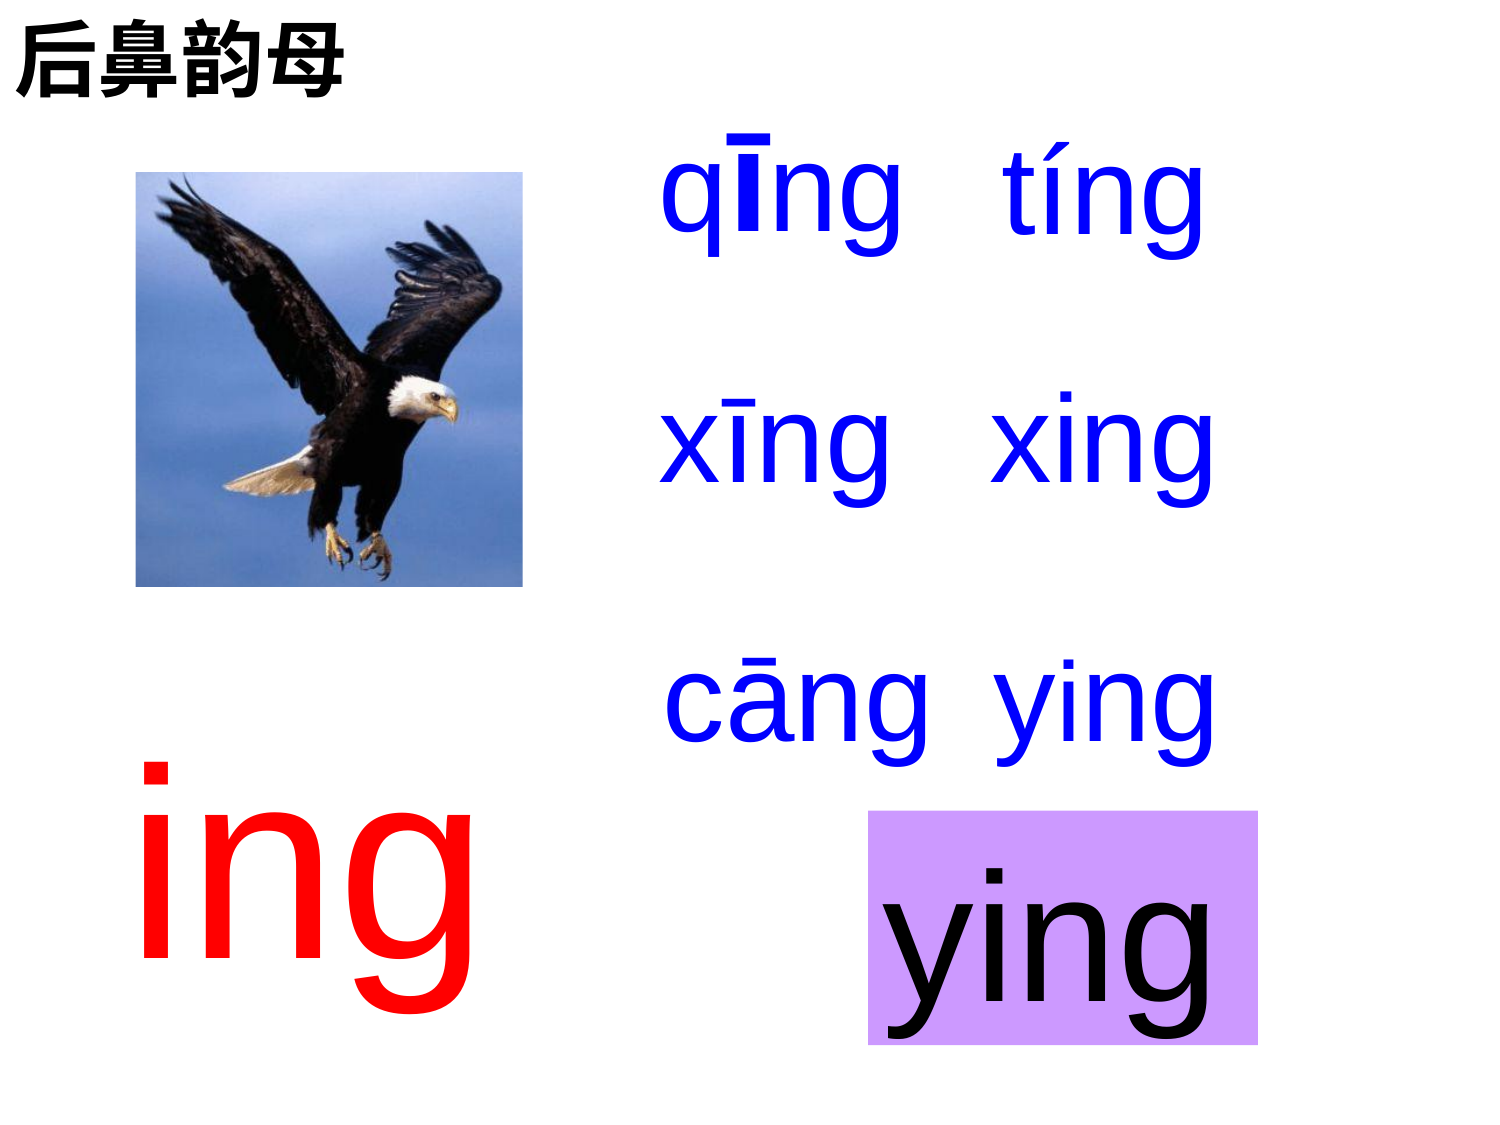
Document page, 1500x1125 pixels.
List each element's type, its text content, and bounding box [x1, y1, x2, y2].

text_box ying [868, 810, 1258, 1046]
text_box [647, 609, 1275, 775]
text_box 后鼻韵母 [0, 0, 379, 115]
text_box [643, 77, 1282, 269]
picture [135, 172, 523, 587]
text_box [643, 349, 1271, 516]
text_box ing [112, 680, 561, 1021]
